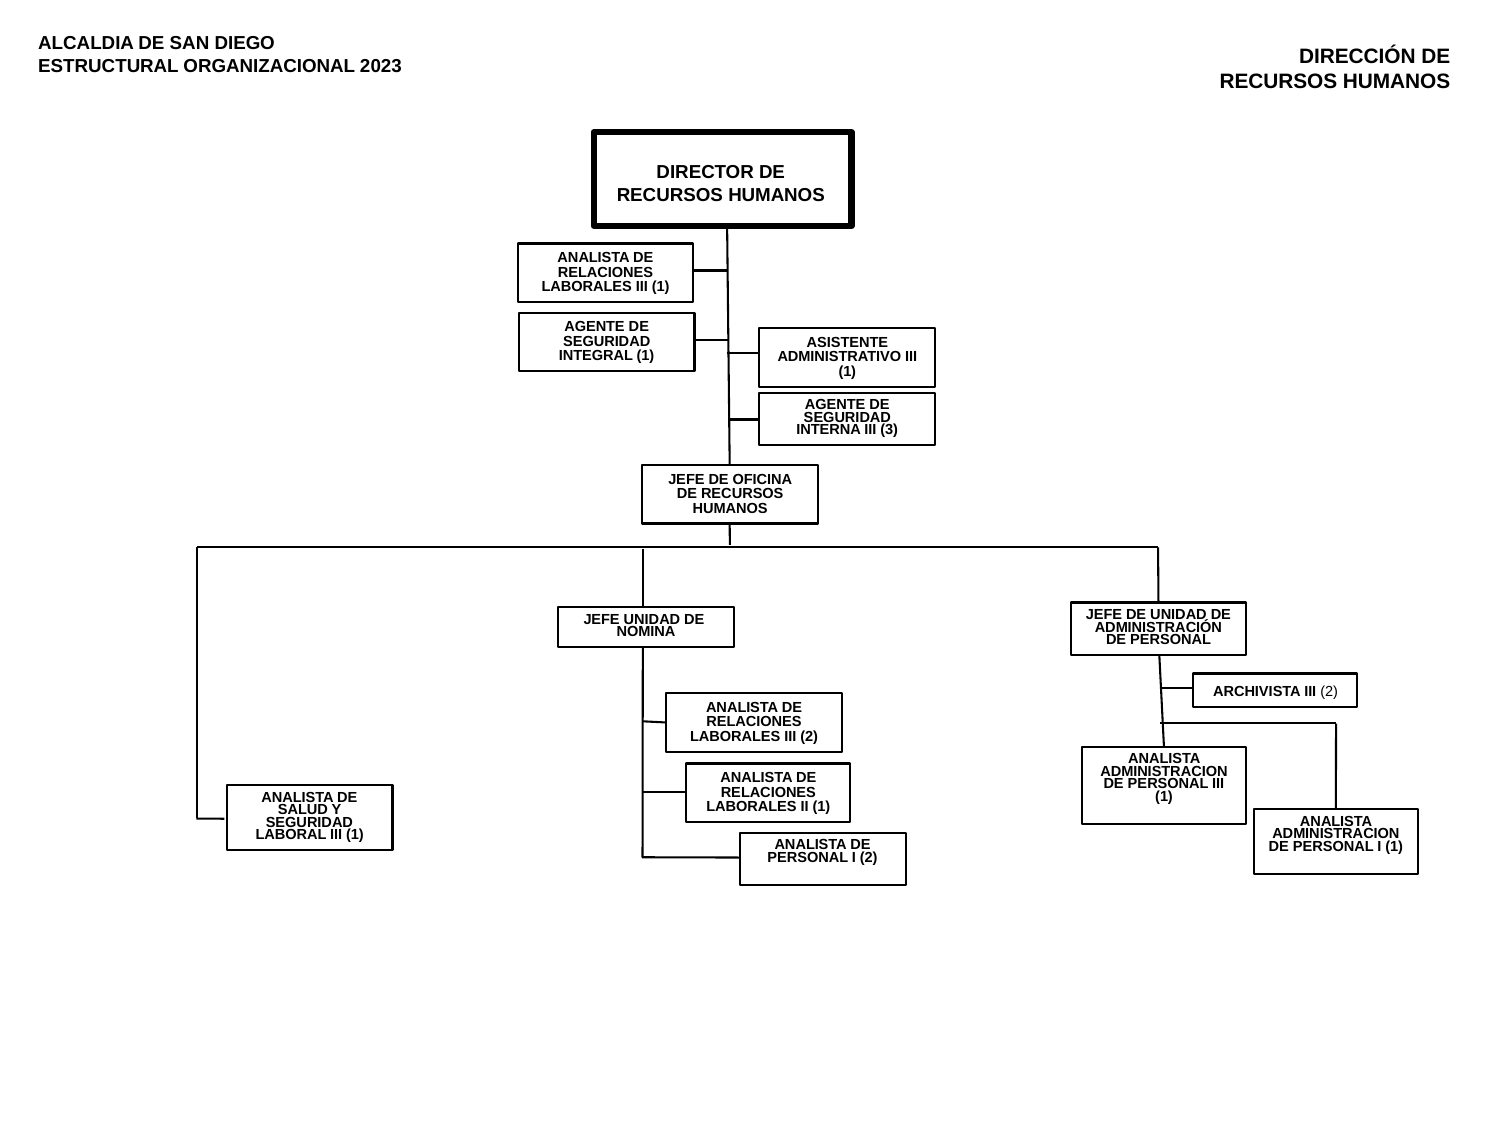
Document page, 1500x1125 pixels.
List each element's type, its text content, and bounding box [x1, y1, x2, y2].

text_box DIRECCIÓN DE RECURSOS HUMANOS [1195, 35, 1465, 100]
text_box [196, 131, 1419, 888]
text_box ALCALDIA DE SAN DIEGO ESTRUCTURAL ORGANIZACIONAL 2023 [23, 23, 551, 84]
